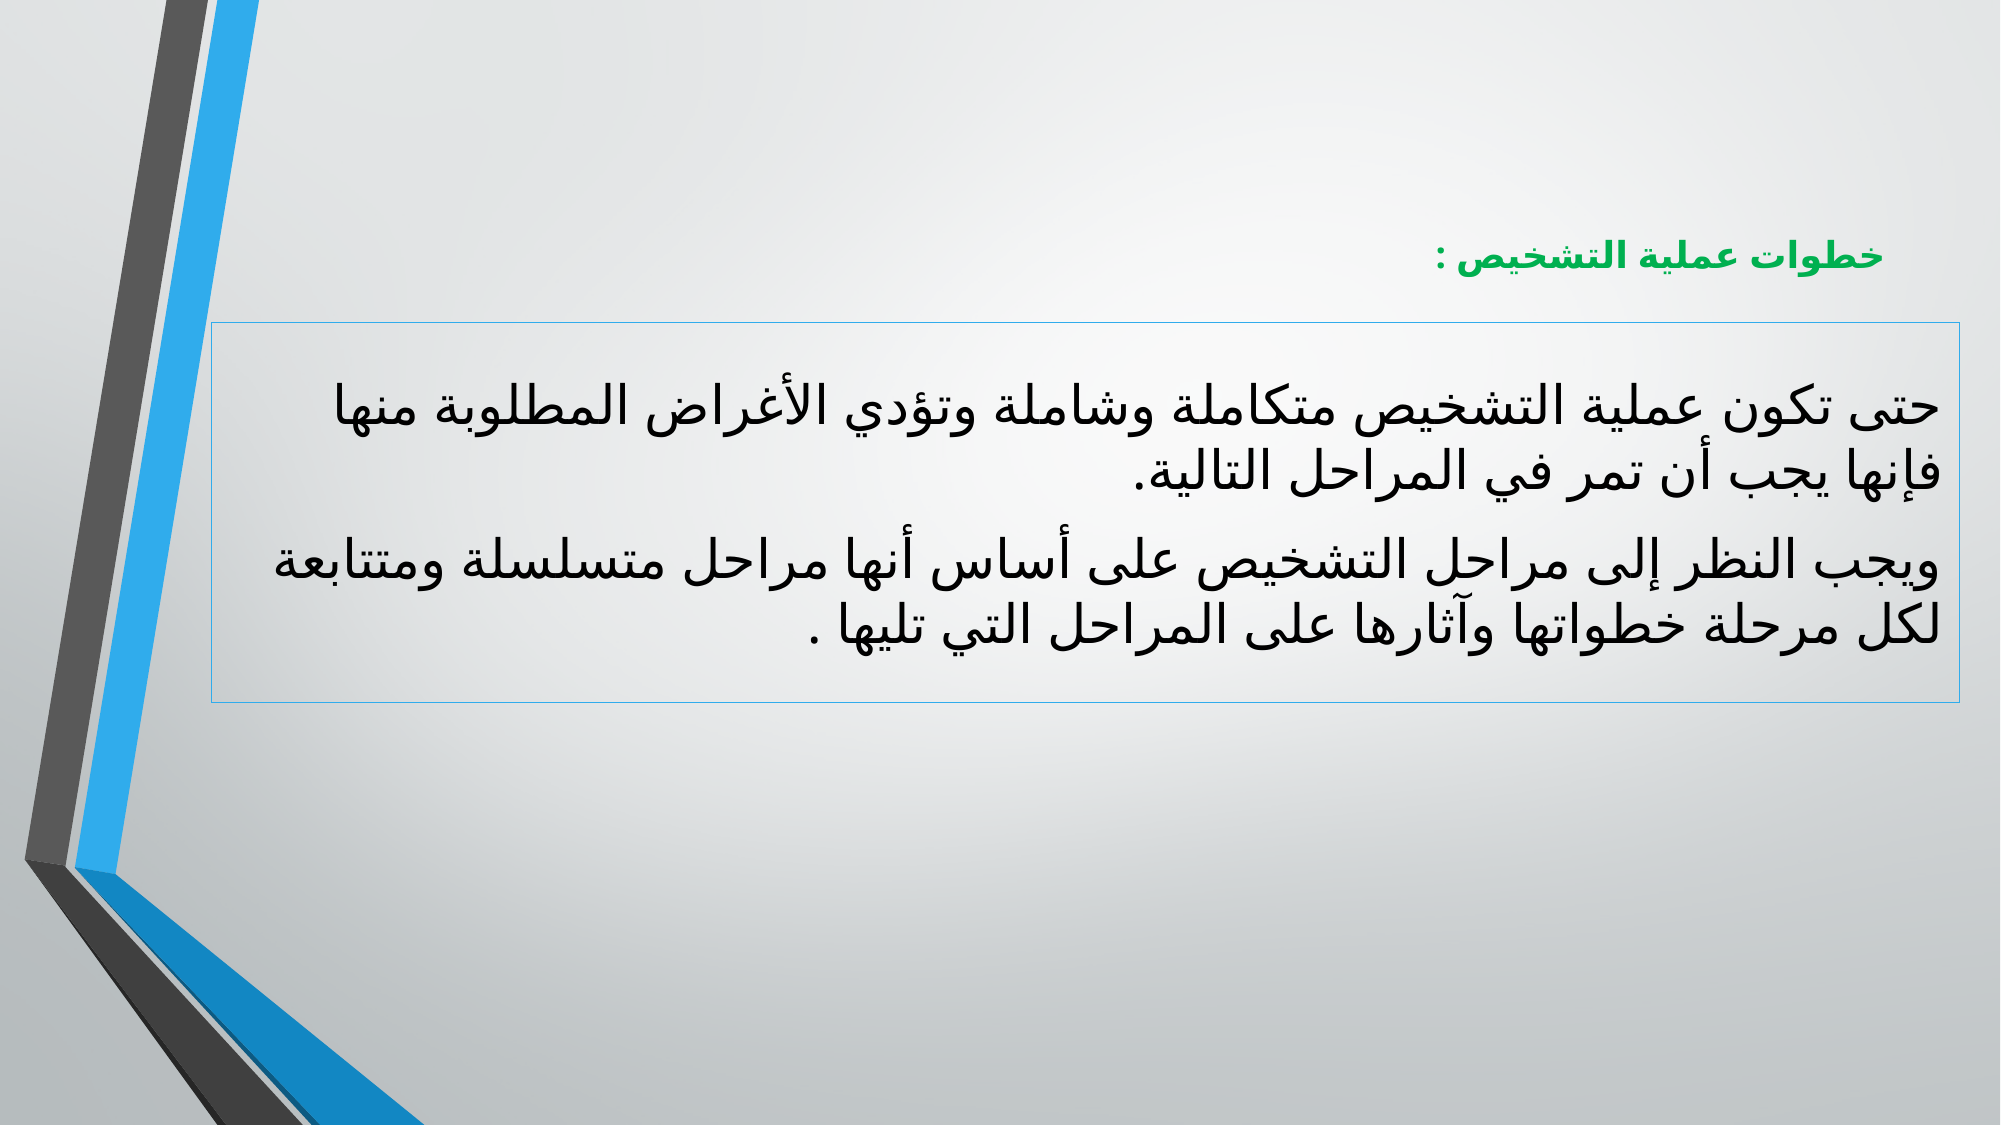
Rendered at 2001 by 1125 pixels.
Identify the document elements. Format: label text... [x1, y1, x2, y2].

title خطوات عملية التشخيص : [257, 223, 1901, 322]
list حتى تكون عملية التشخيص متكاملة وشاملة وتؤدي الأغراض المطلوبة منها فإنها يجب أن تمر في المراحل التالية. ويجب النظر إلى مراحل التشخيص على أساس أنها مراحل متسلسلة ومتتابعة لكل مرحلة خطواتها وآثارها على المراحل التي تليها . [211, 322, 1960, 703]
